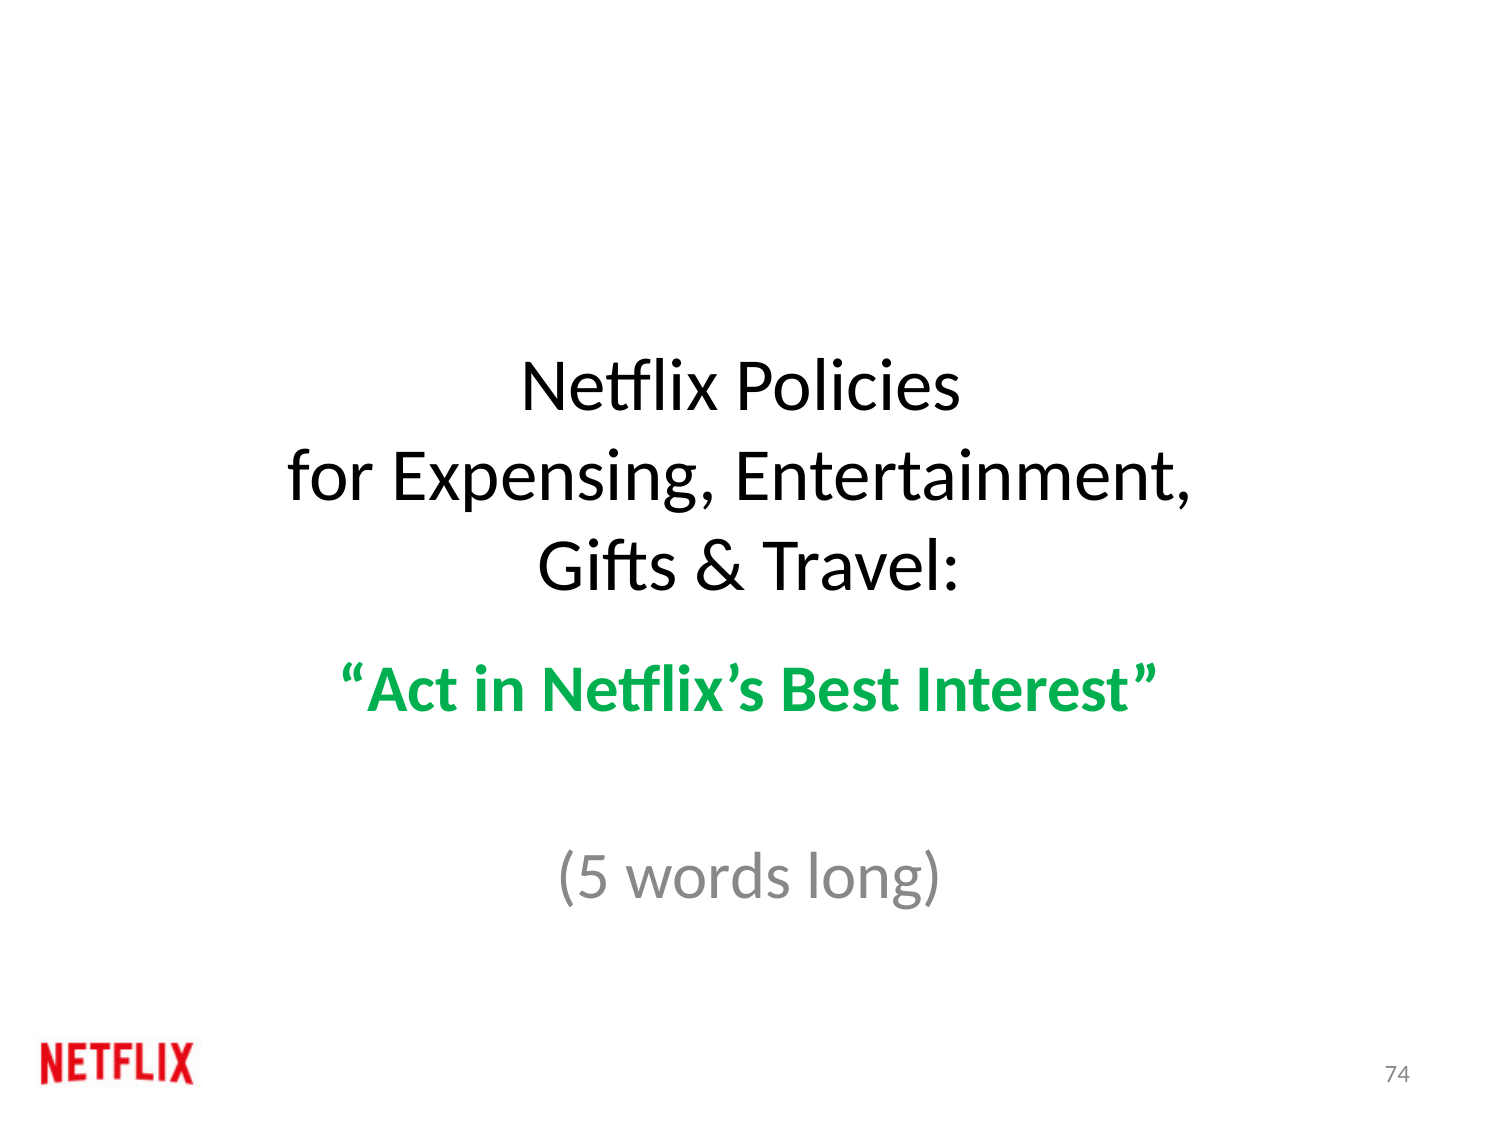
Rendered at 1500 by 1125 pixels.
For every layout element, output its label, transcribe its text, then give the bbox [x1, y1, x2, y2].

title Netflix Policies for Expensing, Entertainment, Gifts & Travel: [112, 349, 1388, 591]
picture [24, 1024, 211, 1104]
subtitle “Act in Netflix’s Best Interest” (5 words long) [225, 637, 1275, 925]
slide_number ‹#› [1074, 1042, 1425, 1103]
